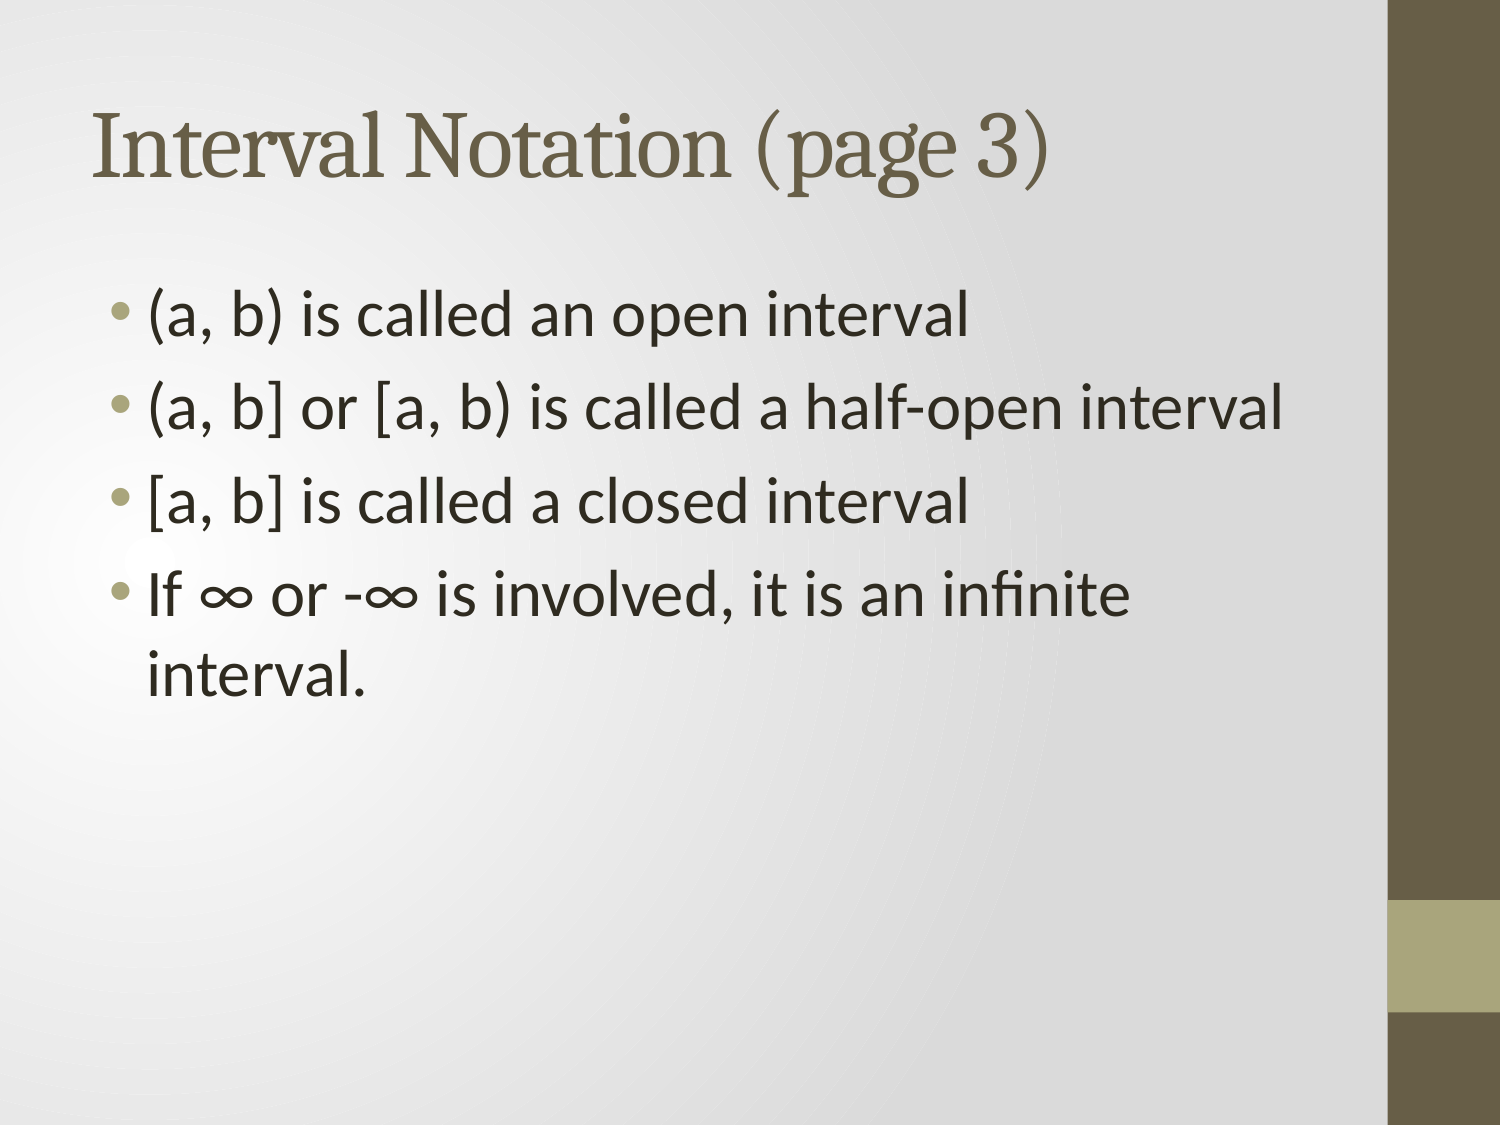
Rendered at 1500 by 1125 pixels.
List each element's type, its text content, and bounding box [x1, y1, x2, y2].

list (a, b) is called an open interval (a, b] or [a, b) is called a half-open interval [a, b] is called a closed interval If ∞ or -∞ is involved, it is an infinite interval. [75, 262, 1325, 1050]
title Interval Notation (page 3) [75, 45, 1325, 233]
